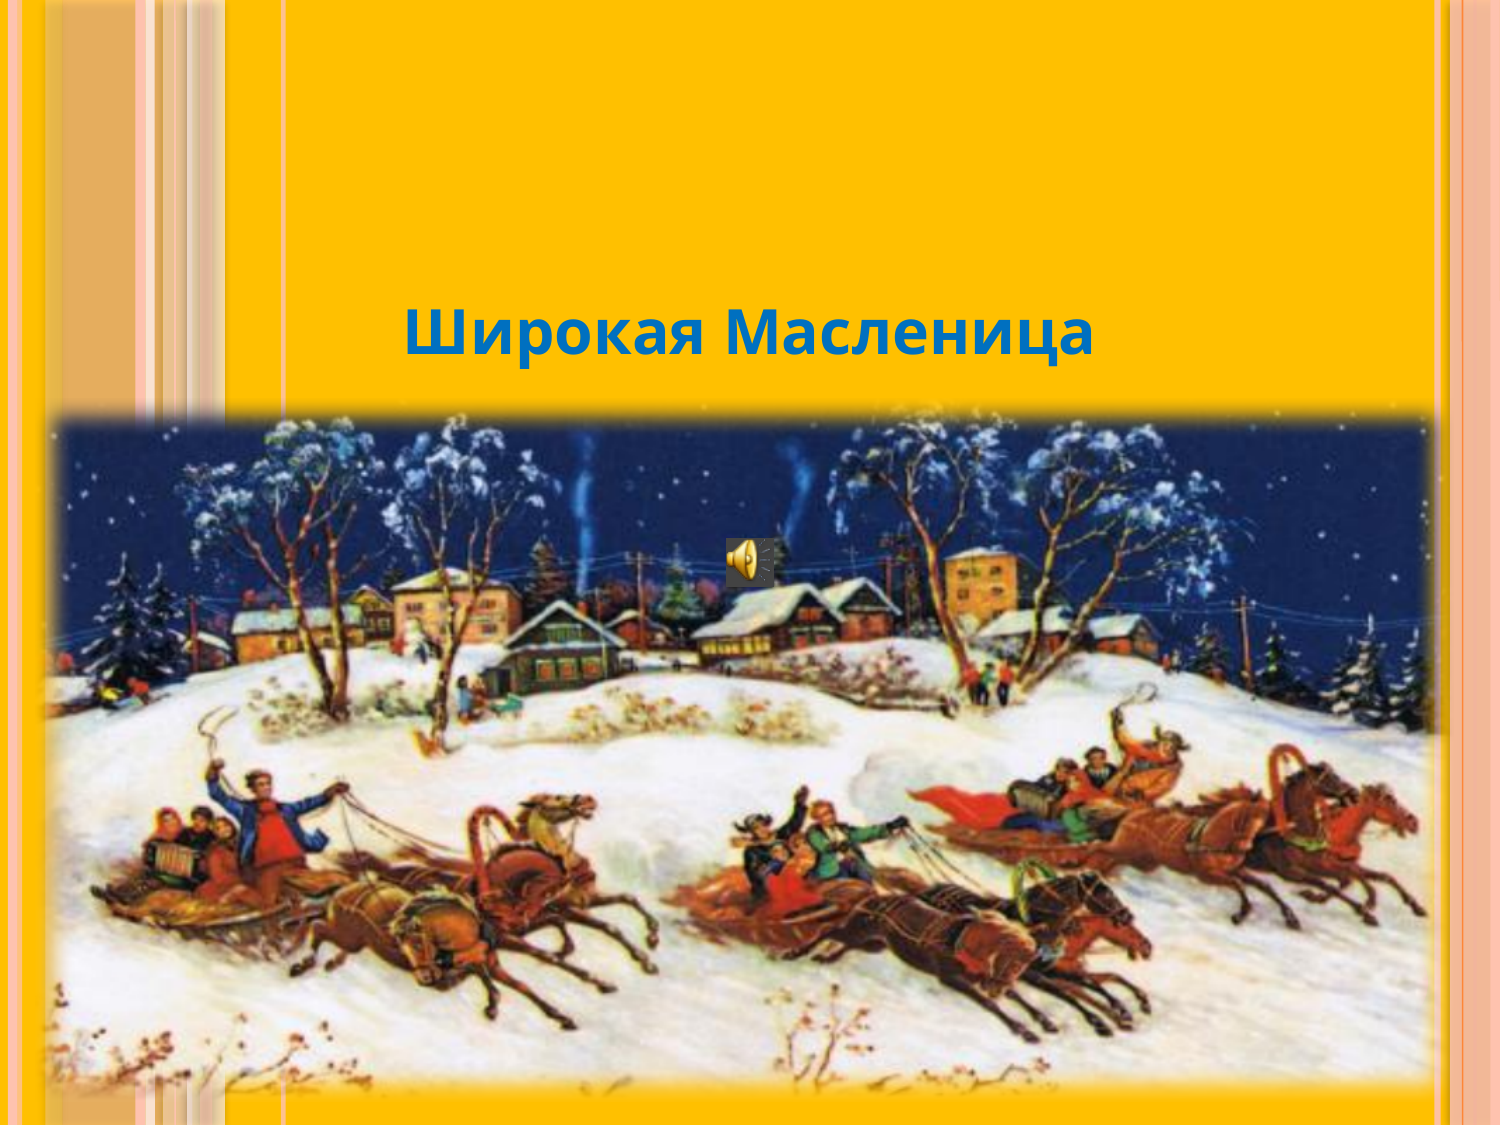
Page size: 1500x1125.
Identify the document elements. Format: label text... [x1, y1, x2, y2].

title Широкая Масленица [93, 58, 1407, 375]
picture [34, 397, 1454, 1102]
